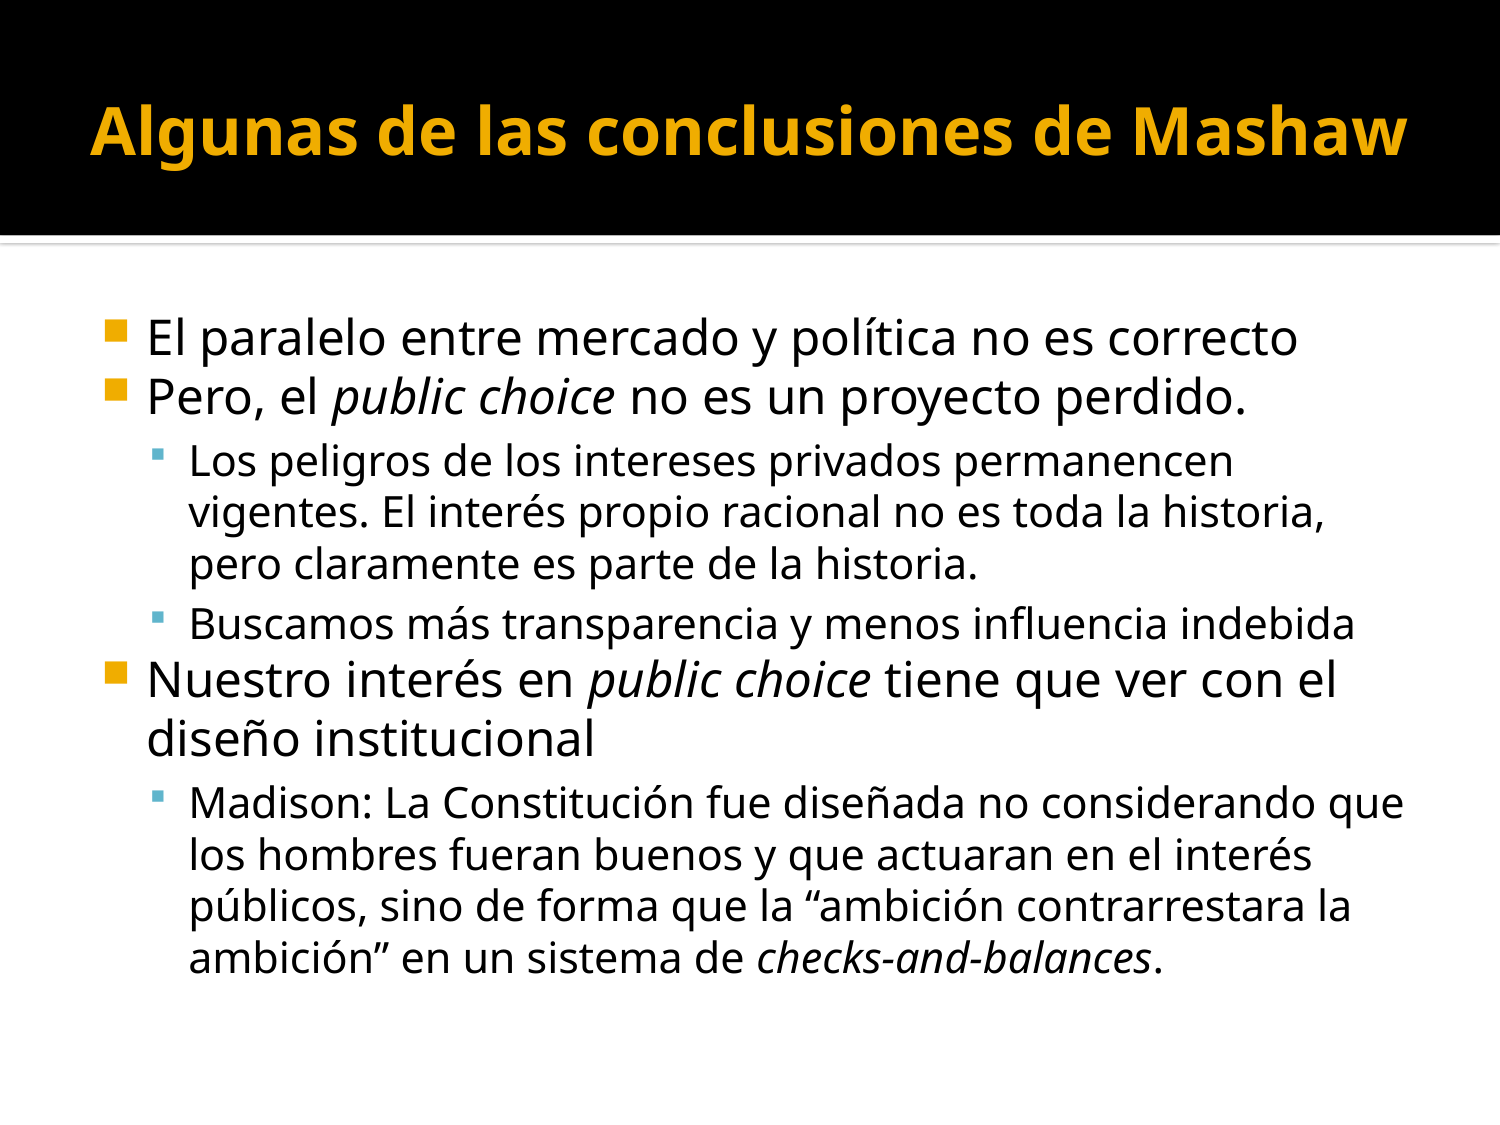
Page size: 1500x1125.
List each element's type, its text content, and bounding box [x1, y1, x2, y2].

list El paralelo entre mercado y política no es correcto Pero, el public choice no es un proyecto perdido. Los peligros de los intereses privados permanencen vigentes. El interés propio racional no es toda la historia, pero claramente es parte de la historia. Buscamos más transparencia y menos influencia indebida Nuestro interés en public choice tiene que ver con el diseño institucional Madison: La Constitución fue diseñada no considerando que los hombres fueran buenos y que actuaran en el interés públicos, sino de forma que la “ambición contrarrestara la ambición” en un sistema de checks-and-balances. [75, 291, 1425, 1050]
title Algunas de las conclusiones de Mashaw [75, 25, 1425, 231]
